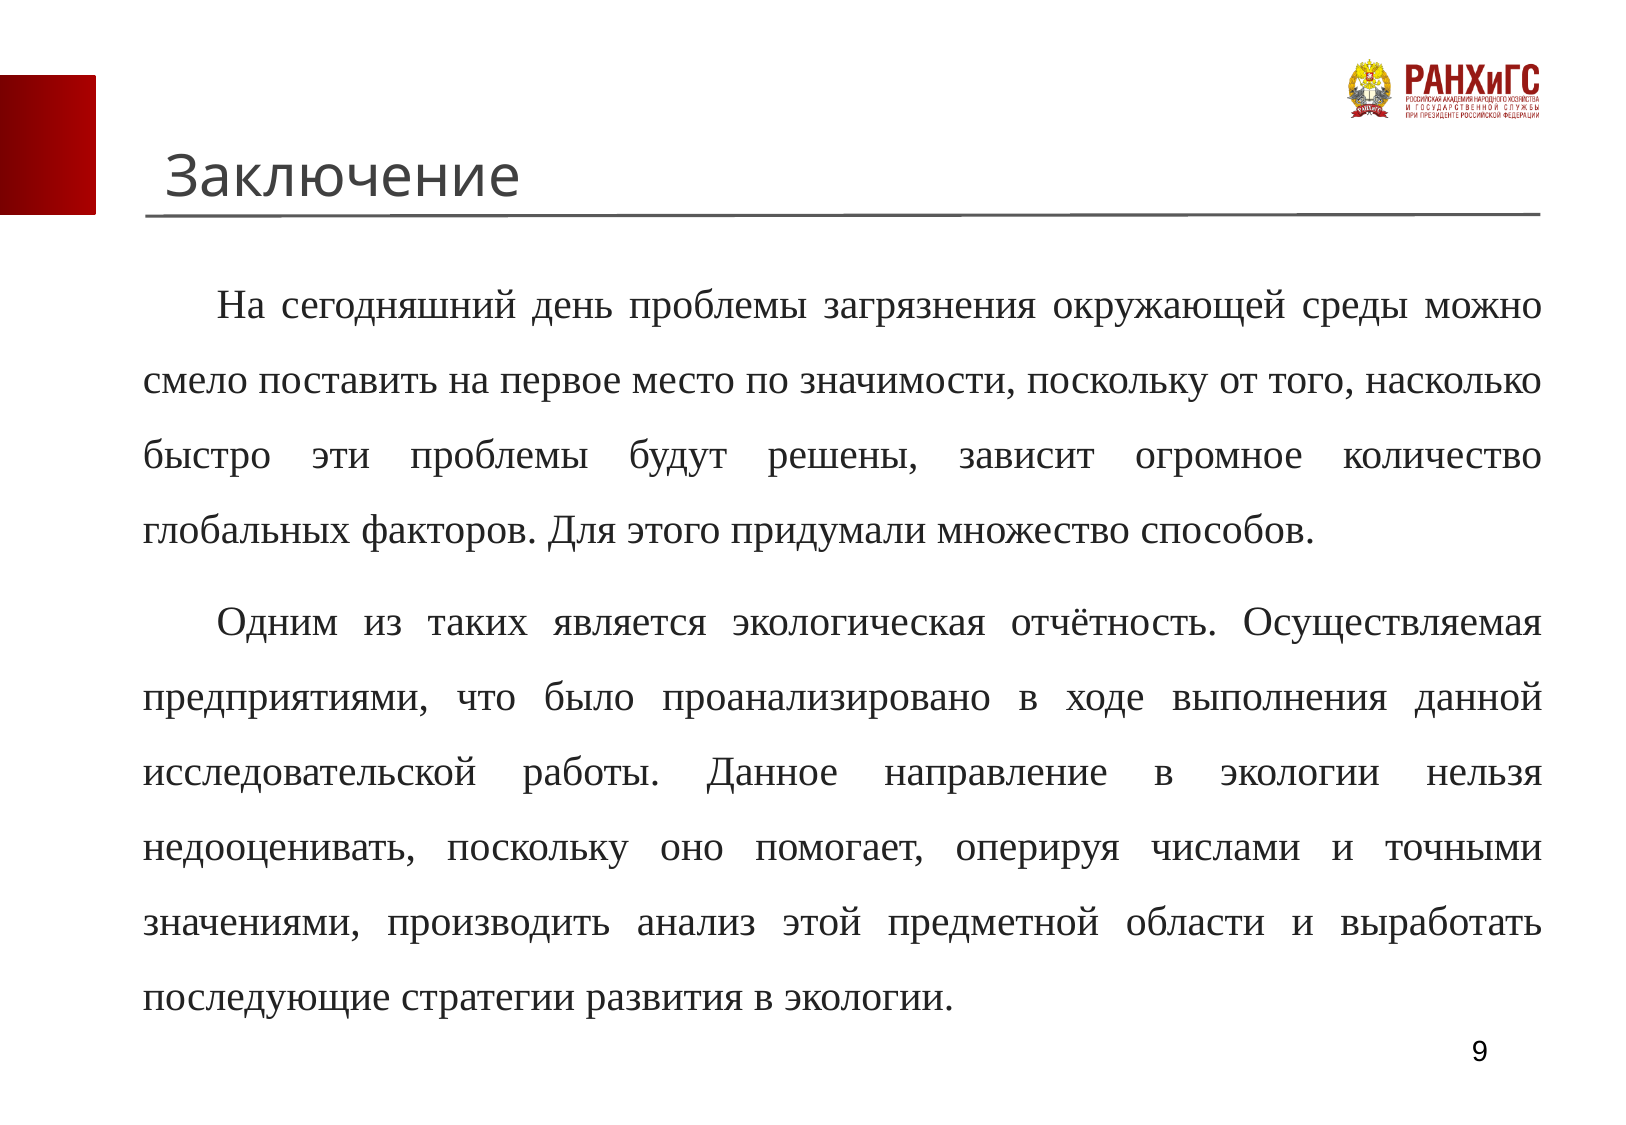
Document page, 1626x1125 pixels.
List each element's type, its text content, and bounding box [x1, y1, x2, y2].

picture [1347, 59, 1540, 120]
text_box Заключение [150, 130, 536, 215]
text_box [0, 75, 96, 215]
text_box На сегодняшний день проблемы загрязнения окружающей среды можно смело поставить на первое место по значимости, поскольку от того, насколько быстро эти проблемы будут решены, зависит огромное количество глобальных факторов. Для этого придумали множество способов. Одним из таких является экологическая отчётность. Осуществляемая предприятиями, что было проанализировано в ходе выполнения данной исследовательской работы. Данное направление в экологии нельзя недооценивать, поскольку оно помогает, оперируя числами и точными значениями, производить анализ этой предметной области и выработать последующие стратегии развития в экологии. [128, 244, 1558, 1027]
slide_number 9 [1164, 1027, 1504, 1101]
